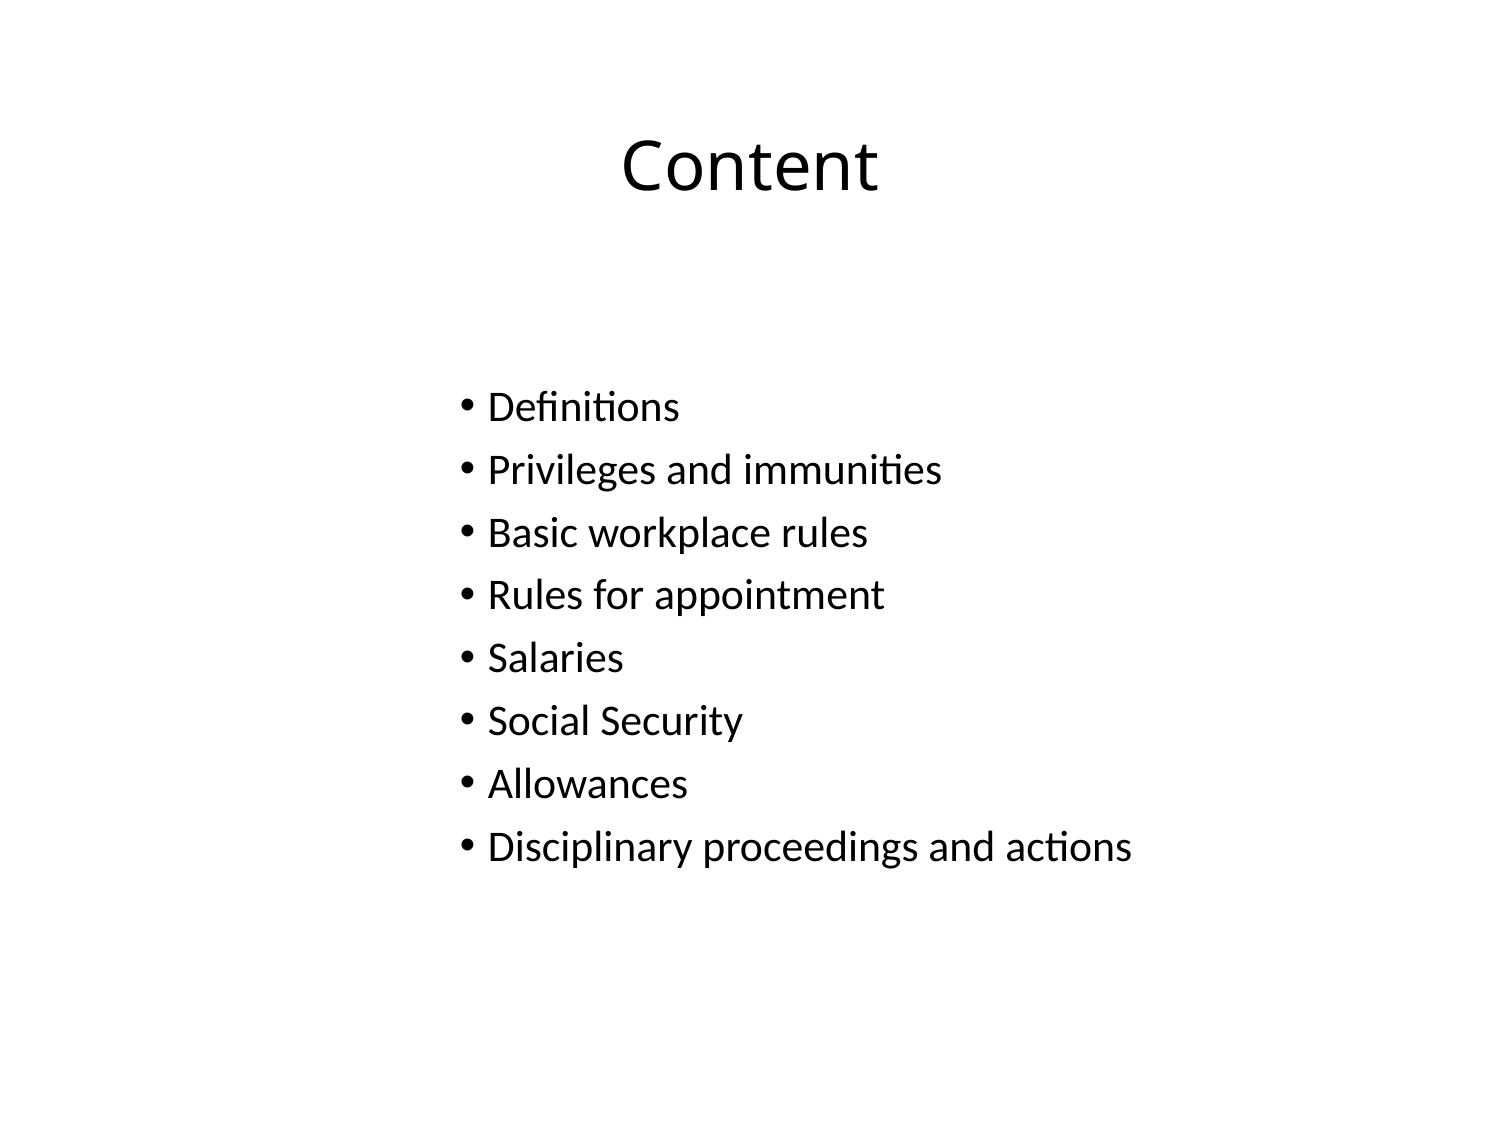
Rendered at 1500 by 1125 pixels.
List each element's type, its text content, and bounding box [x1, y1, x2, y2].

list Definitions Privileges and immunities Basic workplace rules Rules for appointment Salaries Social Security Allowances Disciplinary proceedings and actions [444, 376, 1500, 912]
title Content [103, 59, 1397, 278]
